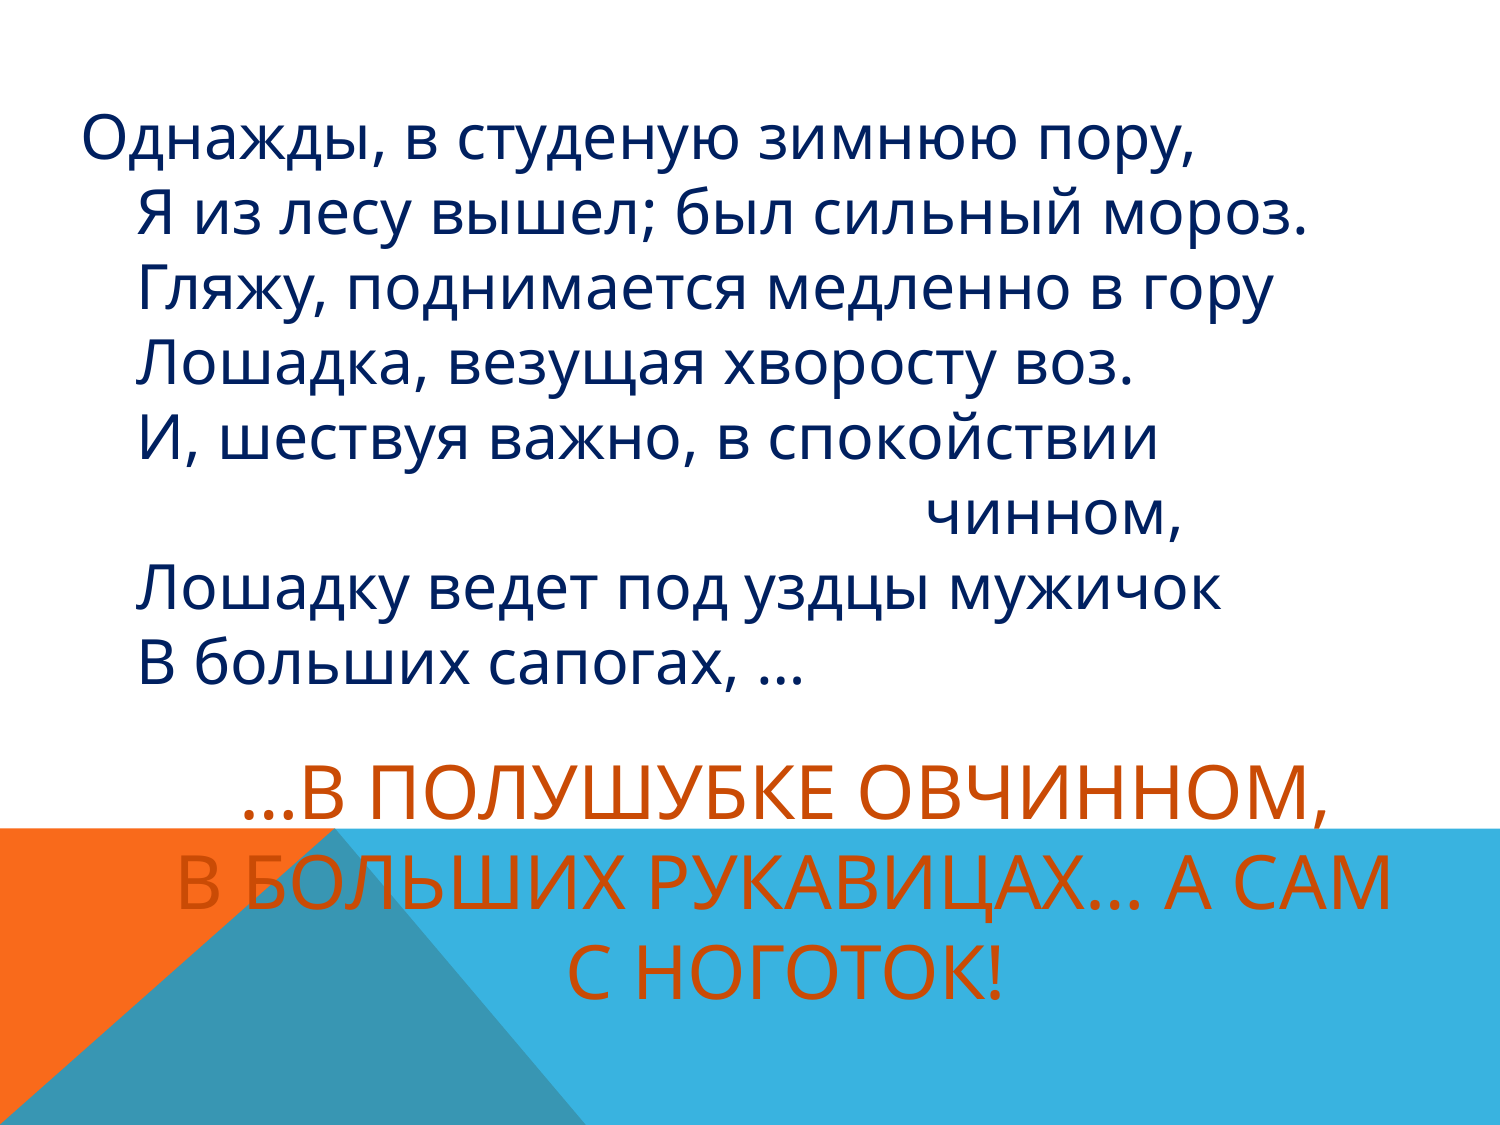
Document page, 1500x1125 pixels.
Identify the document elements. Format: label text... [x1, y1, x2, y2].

title …в полушубке овчинном, В больших рукавицах… а сам с ноготок! [123, 834, 1447, 925]
list Однажды, в студеную зимнюю пору, Я из лесу вышел; был сильный мороз. Гляжу, поднимается медленно в гору Лошадка, везущая хворосту воз. И, шествуя важно, в спокойствии чинном, Лошадку ведет под уздцы мужичок В больших сапогах, … [64, 90, 1471, 598]
